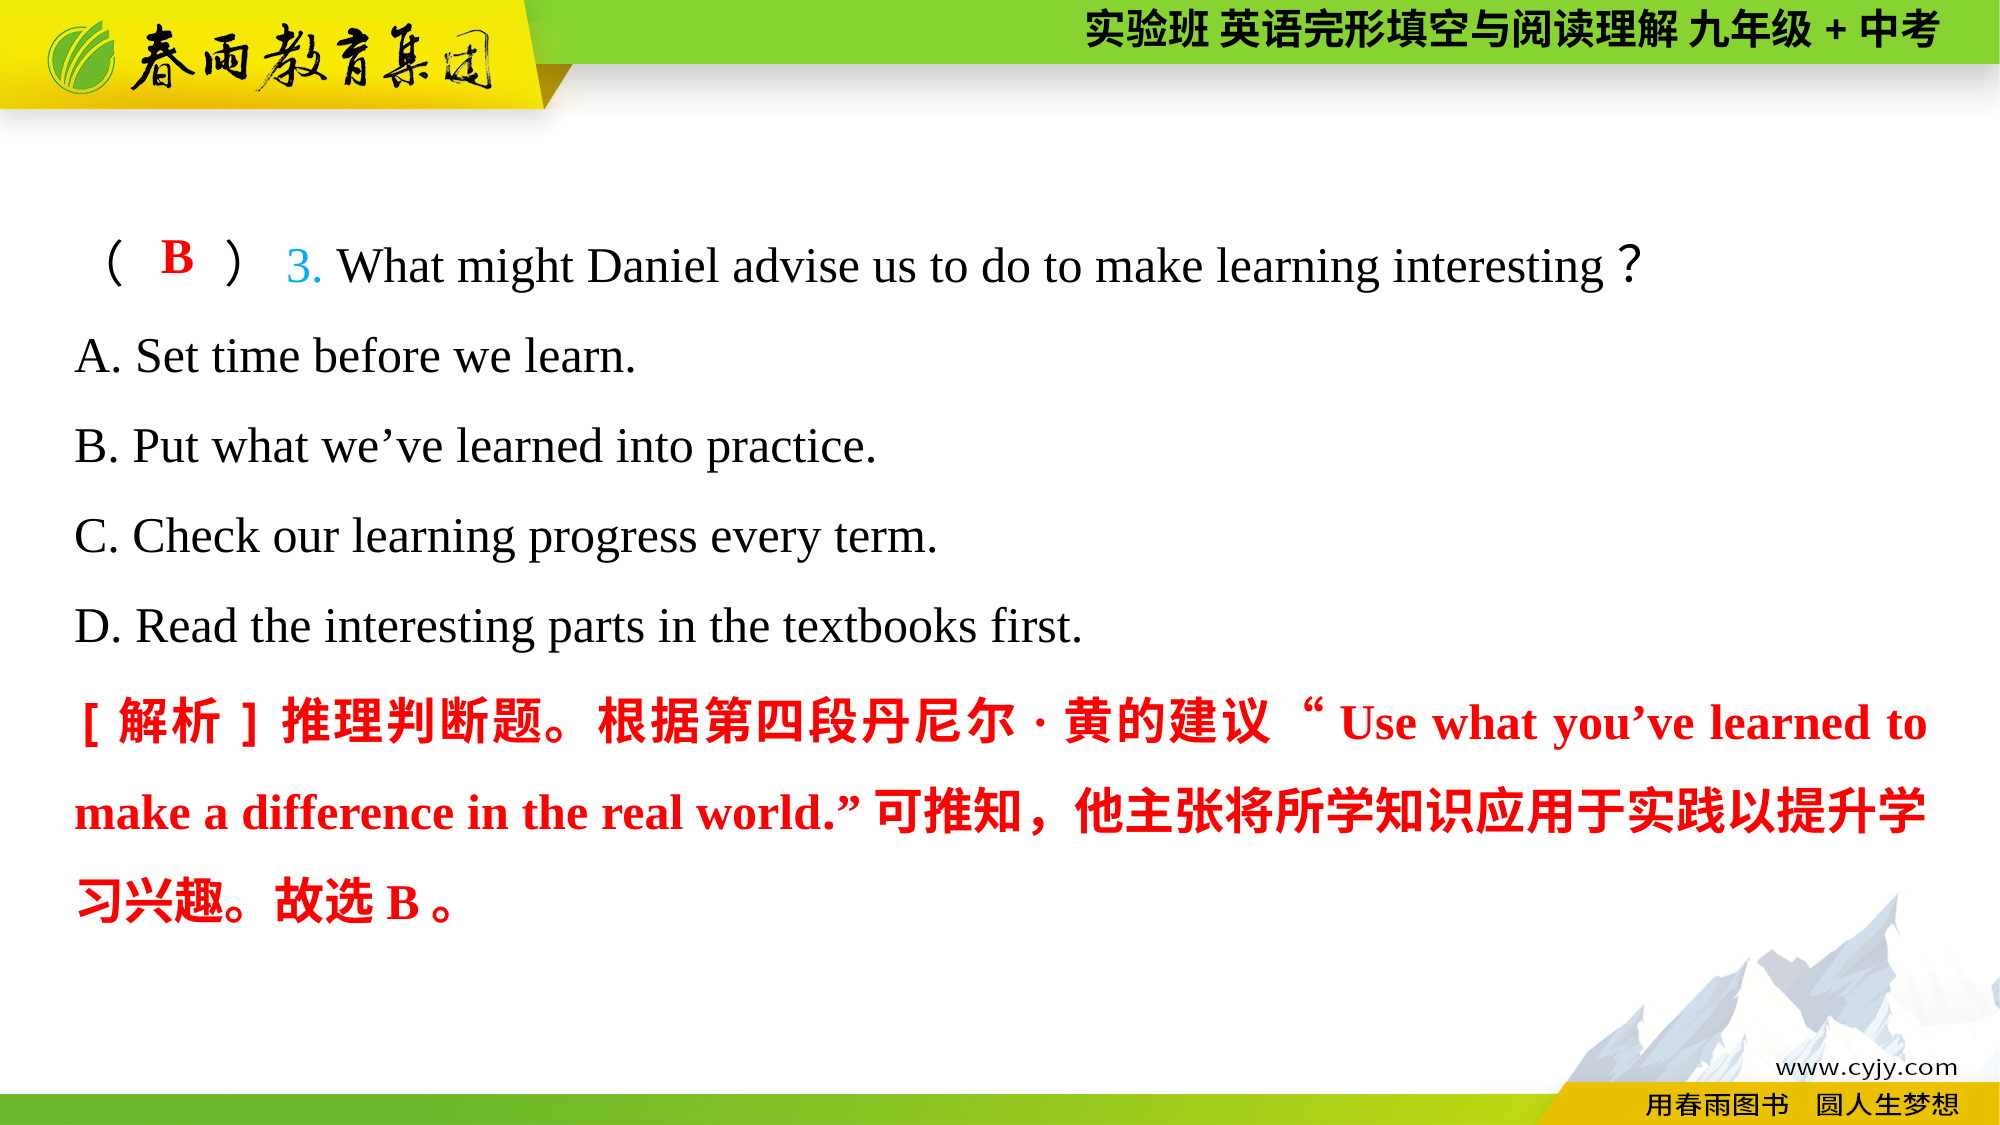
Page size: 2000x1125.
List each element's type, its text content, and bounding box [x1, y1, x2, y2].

text_box B [145, 215, 209, 291]
text_box [解析]推理判断题。根据第四段丹尼尔·黄的建议“Use what you’ve learned to make a difference in the real world.”可推知，他主张将所学知识应用于实践以提升学习兴趣。故选B。 [59, 665, 1944, 938]
picture [0, 0, 2000, 1125]
list （ ）3. What might Daniel advise us to do to make learning interesting？ A. Set time before we learn. B. Put what we’ve learned into practice. C. Check our learning progress every term. D. Read the interesting parts in the textbooks first. [59, 195, 1944, 665]
